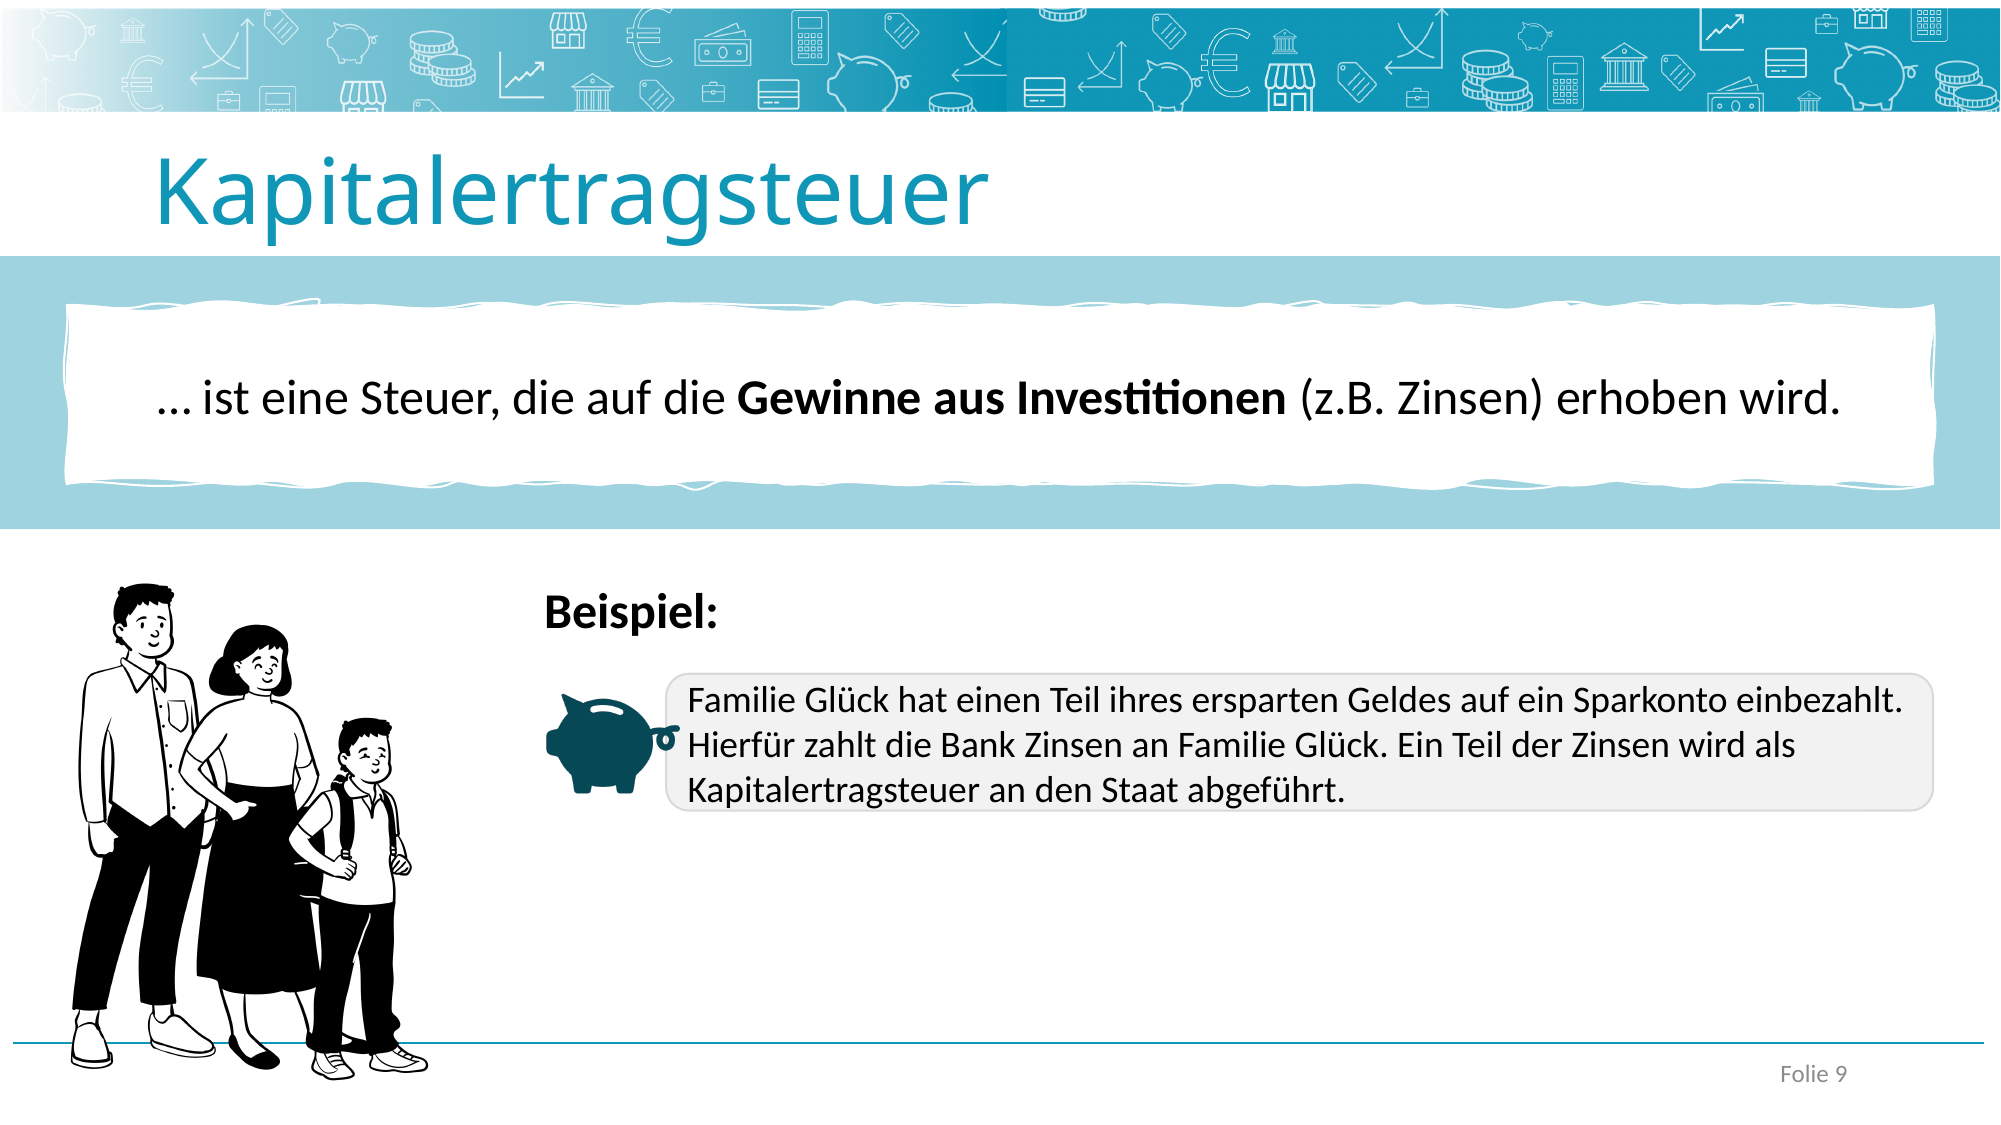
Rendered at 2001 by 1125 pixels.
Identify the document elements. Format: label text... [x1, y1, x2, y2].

text_box Familie Glück hat einen Teil ihres ersparten Geldes auf ein Sparkonto einbezahlt. Hierfür zahlt die Bank Zinsen an Familie Glück. Ein Teil der Zinsen wird als Kapitalertragsteuer an den Staat abgeführt. [686, 672, 1935, 812]
text_box … ist eine Steuer, die auf die Gewinne aus Investitionen (z.B. Zinsen) erhoben wird. [62, 297, 1937, 491]
picture [1006, 8, 2001, 112]
picture [66, 578, 433, 1085]
picture [535, 667, 686, 818]
slide_number Folie 9 [1412, 1042, 1863, 1103]
text_box Beispiel: [523, 561, 847, 656]
picture [1, 8, 964, 112]
text_box [0, 255, 2000, 530]
title Kapitalertragsteuer [137, 111, 1863, 255]
picture [970, 99, 974, 109]
